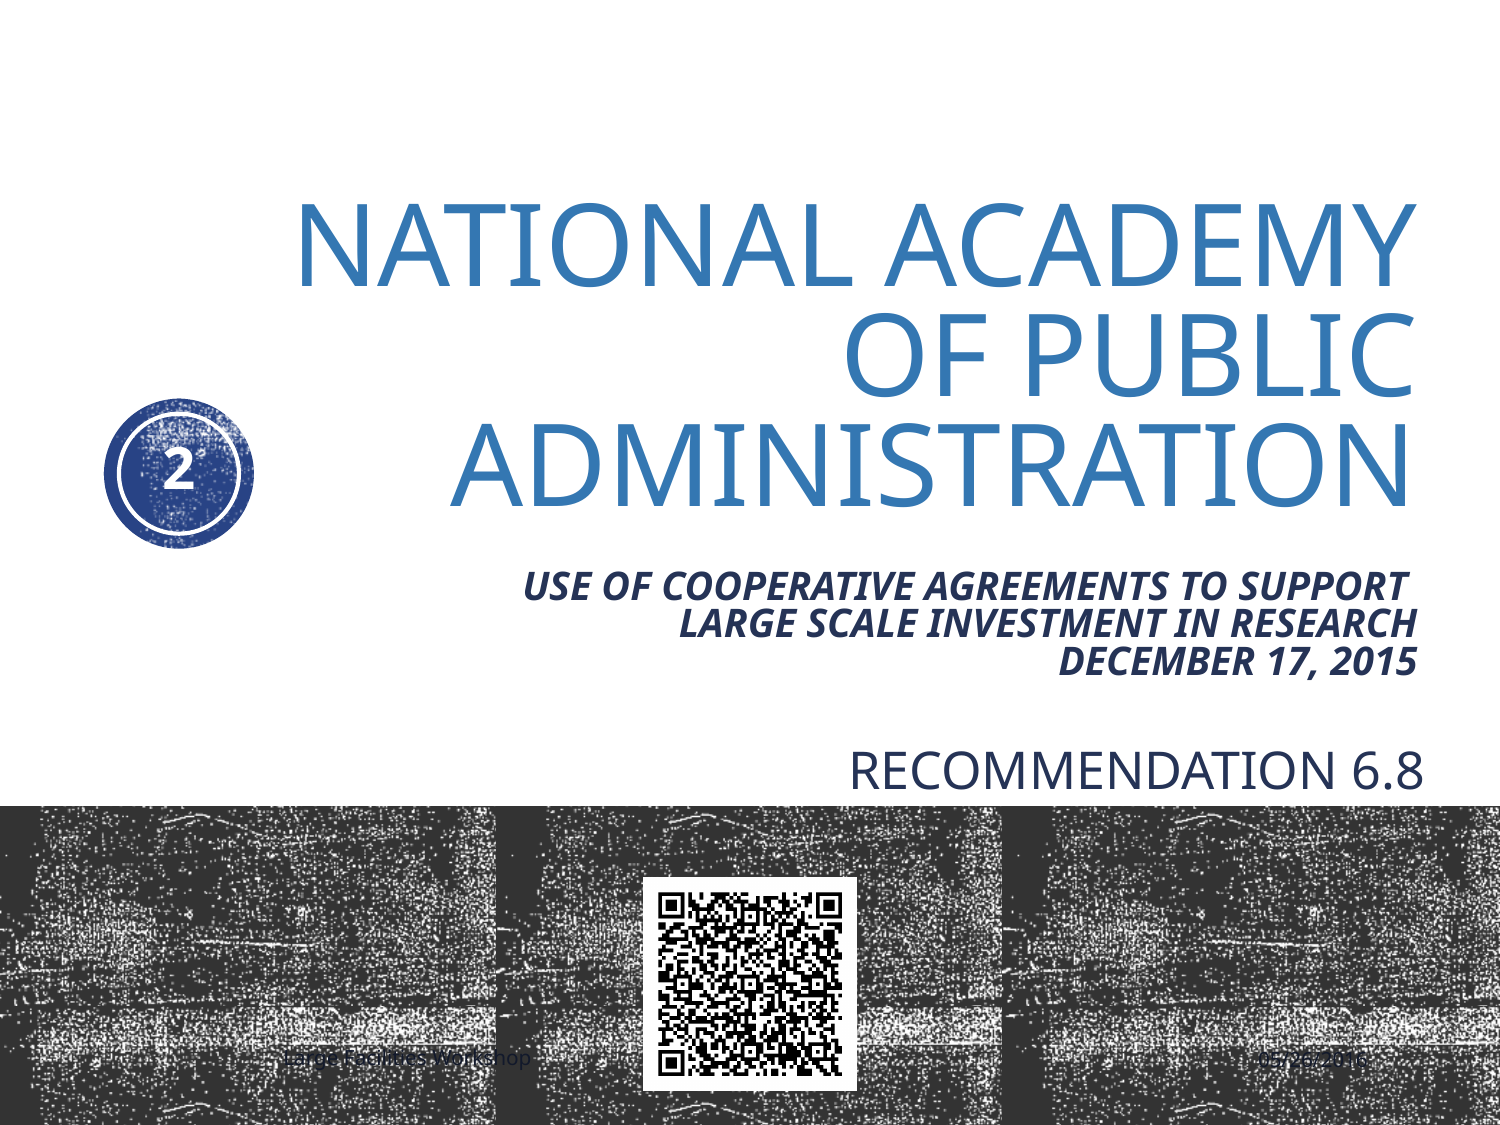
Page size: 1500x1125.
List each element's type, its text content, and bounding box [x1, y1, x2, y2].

picture [643, 877, 857, 1091]
slide_number 2 [105, 411, 253, 530]
list RECOMMENDATION 6.8 [99, 736, 1440, 888]
footer Large Facilities Workshop [268, 1028, 642, 1089]
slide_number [1057, 1028, 1383, 1089]
title NATIONAL ACADEMY OF PUBLIC ADMINISTRATION Use of Cooperative Agreements to Support Large Scale Investment in Research December 17, 2015 [268, 182, 1433, 736]
footer Large Facilities Workshop [858, 1028, 1047, 1089]
